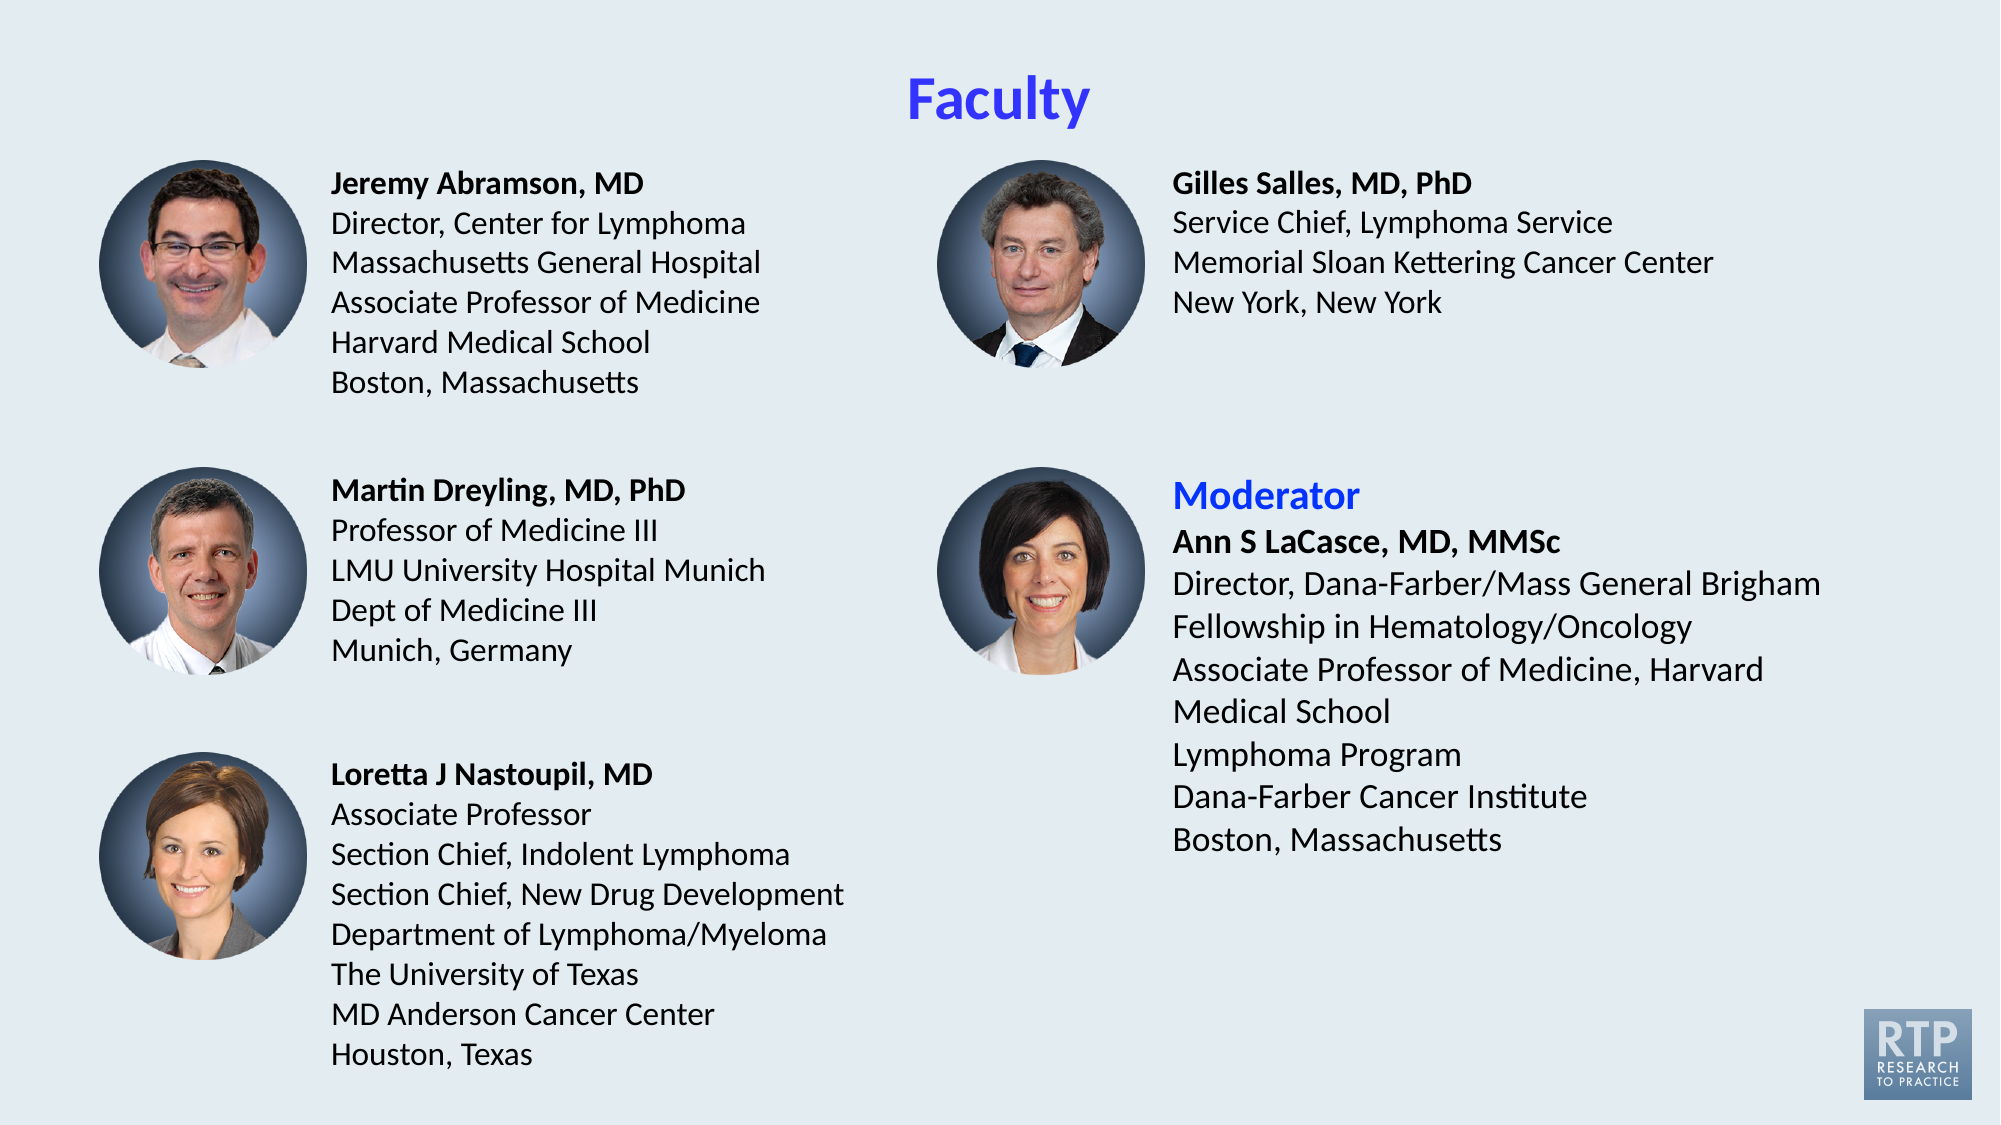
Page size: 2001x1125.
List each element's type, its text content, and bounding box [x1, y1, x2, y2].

picture [98, 752, 307, 960]
picture [98, 467, 307, 676]
picture [937, 467, 1145, 676]
picture [937, 160, 1145, 369]
text_box Jeremy Abramson, MD Director, Center for Lymphoma Massachusetts General Hospital Associate Professor of Medicine Harvard Medical School Boston, Massachusetts [315, 160, 894, 413]
text_box Moderator Ann S LaCasce, MD, MMSc Director, Dana-Farber/Mass General Brigham Fellowship in Hematology/Oncology Associate Professor of Medicine, Harvard Medical School Lymphoma Program Dana-Farber Cancer Institute Boston, Massachusetts [1157, 467, 1981, 681]
picture [98, 160, 307, 369]
text_box Loretta J Nastoupil, MD Associate Professor Section Chief, Indolent Lymphoma Section Chief, New Drug Development Department of Lymphoma/Myeloma The University of Texas MD Anderson Cancer Center Houston, Texas [315, 752, 894, 960]
text_box Martin Dreyling, MD, PhD Professor of Medicine III LMU University Hospital Munich Dept of Medicine III Munich, Germany [315, 468, 894, 675]
title Faculty [149, 0, 1850, 199]
text_box Gilles Salles, MD, PhD Service Chief, Lymphoma Service Memorial Sloan Kettering Cancer Center New York, New York [1157, 160, 1957, 403]
